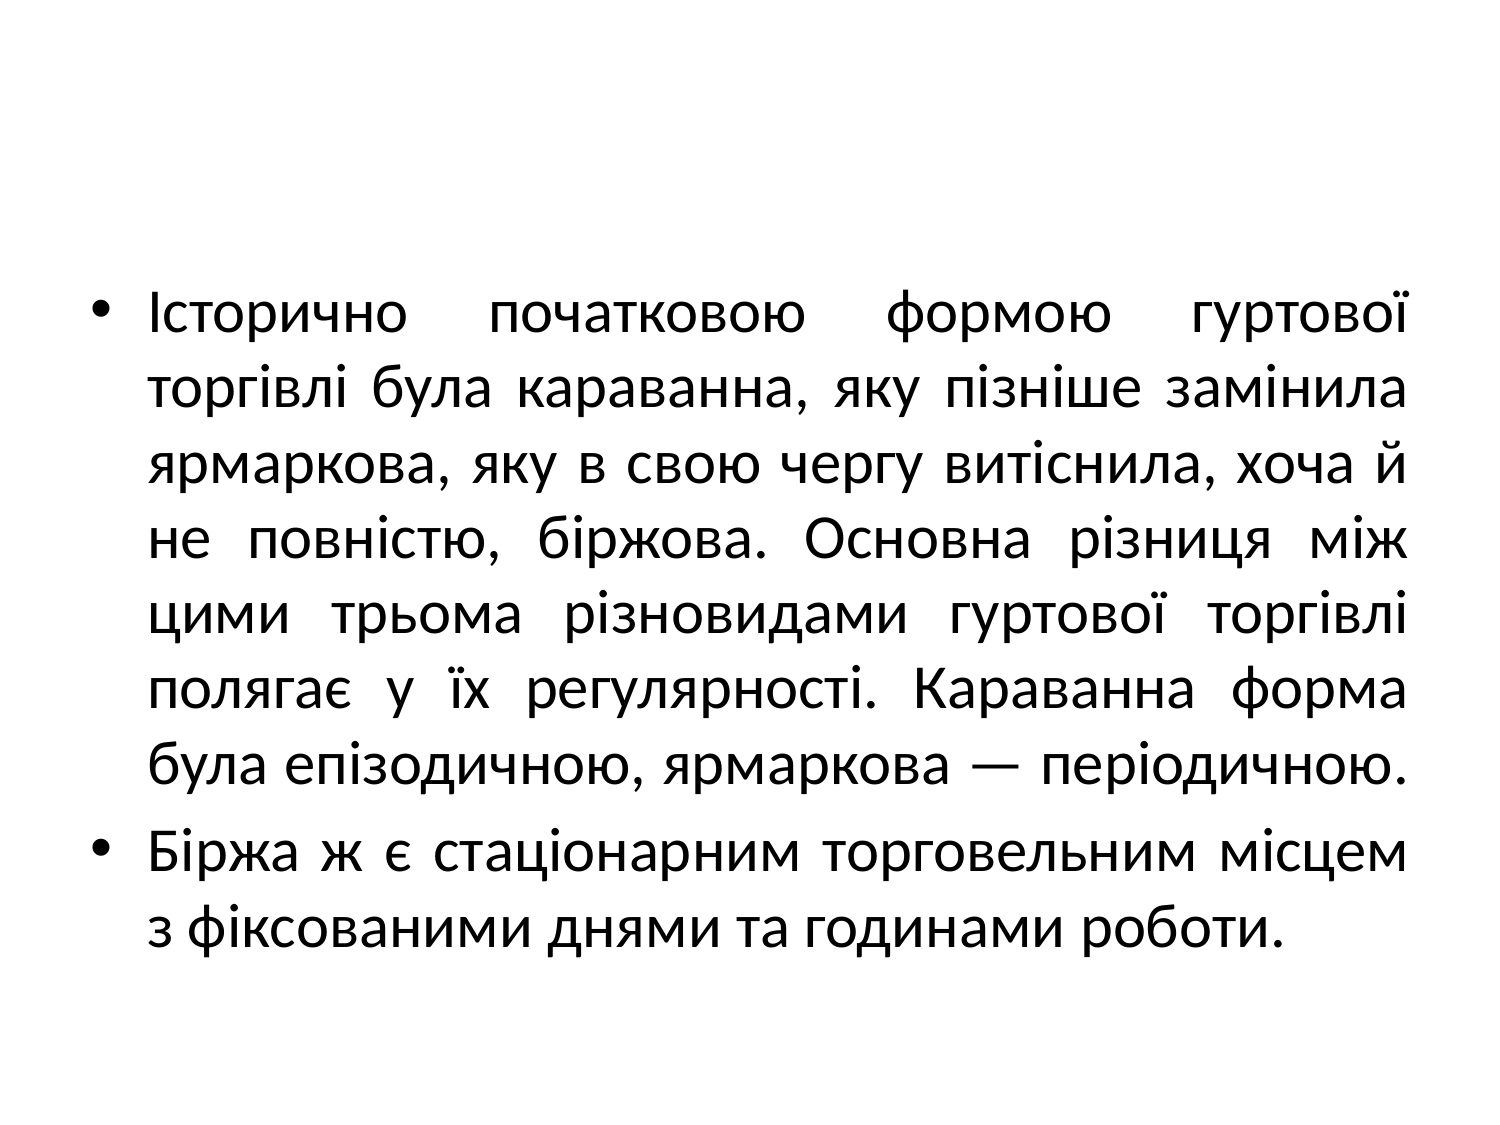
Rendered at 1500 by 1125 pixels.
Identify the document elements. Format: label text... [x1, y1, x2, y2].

list Історично початковою формою гуртової торгівлі була караванна, яку пізніше замінила ярмаркова, яку в свою чергу витіснила, хоча й не повністю, біржова. Основна різниця між цими трьома різновидами гуртової торгівлі полягає у їх регулярності. Караванна форма була епізодичною, ярмаркова — періодичною. Біржа ж є стаціонарним торговельним місцем з фіксованими днями та годинами роботи. [75, 262, 1425, 1005]
